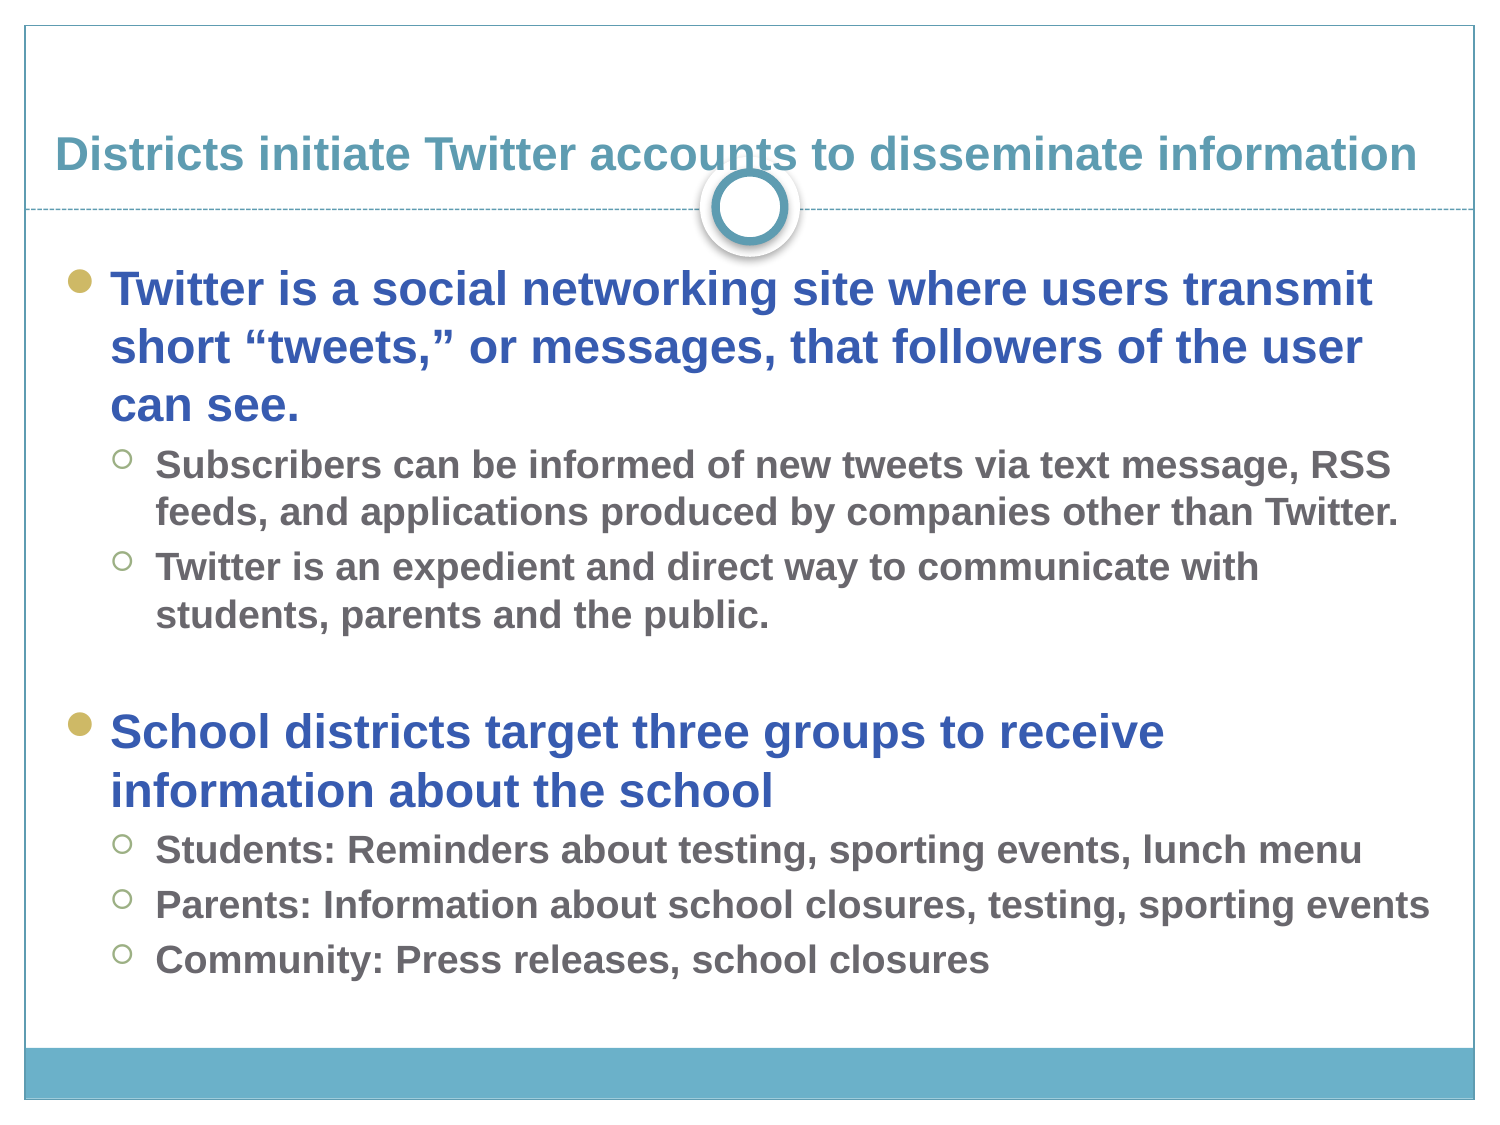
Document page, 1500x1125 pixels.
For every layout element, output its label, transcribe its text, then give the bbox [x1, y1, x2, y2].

title Districts initiate Twitter accounts to disseminate information [37, 62, 1438, 188]
list Twitter is a social networking site where users transmit short “tweets,” or messages, that followers of the user can see. Subscribers can be informed of new tweets via text message, RSS feeds, and applications produced by companies other than Twitter. Twitter is an expedient and direct way to communicate with students, parents and the public. School districts target three groups to receive information about the school Students: Reminders about testing, sporting events, lunch menu Parents: Information about school closures, testing, sporting events Community: Press releases, school closures [49, 249, 1450, 1005]
